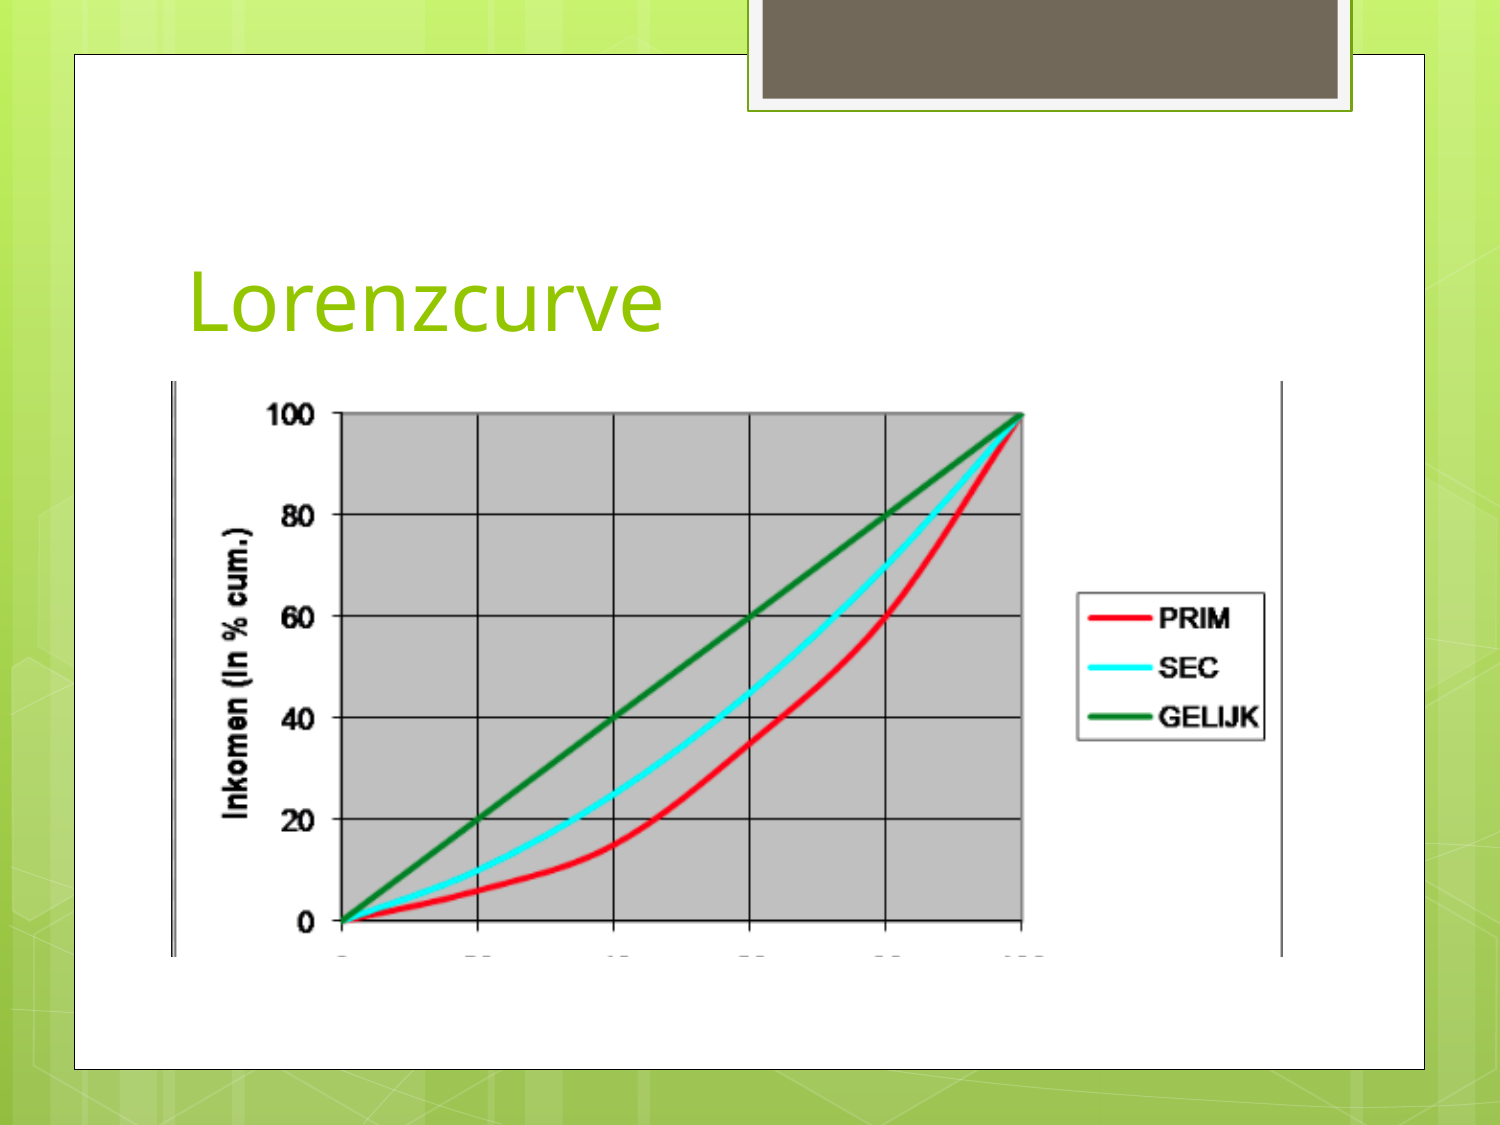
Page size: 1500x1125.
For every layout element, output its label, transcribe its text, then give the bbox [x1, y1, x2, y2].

title Lorenzcurve [171, 168, 1324, 357]
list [170, 380, 1284, 958]
